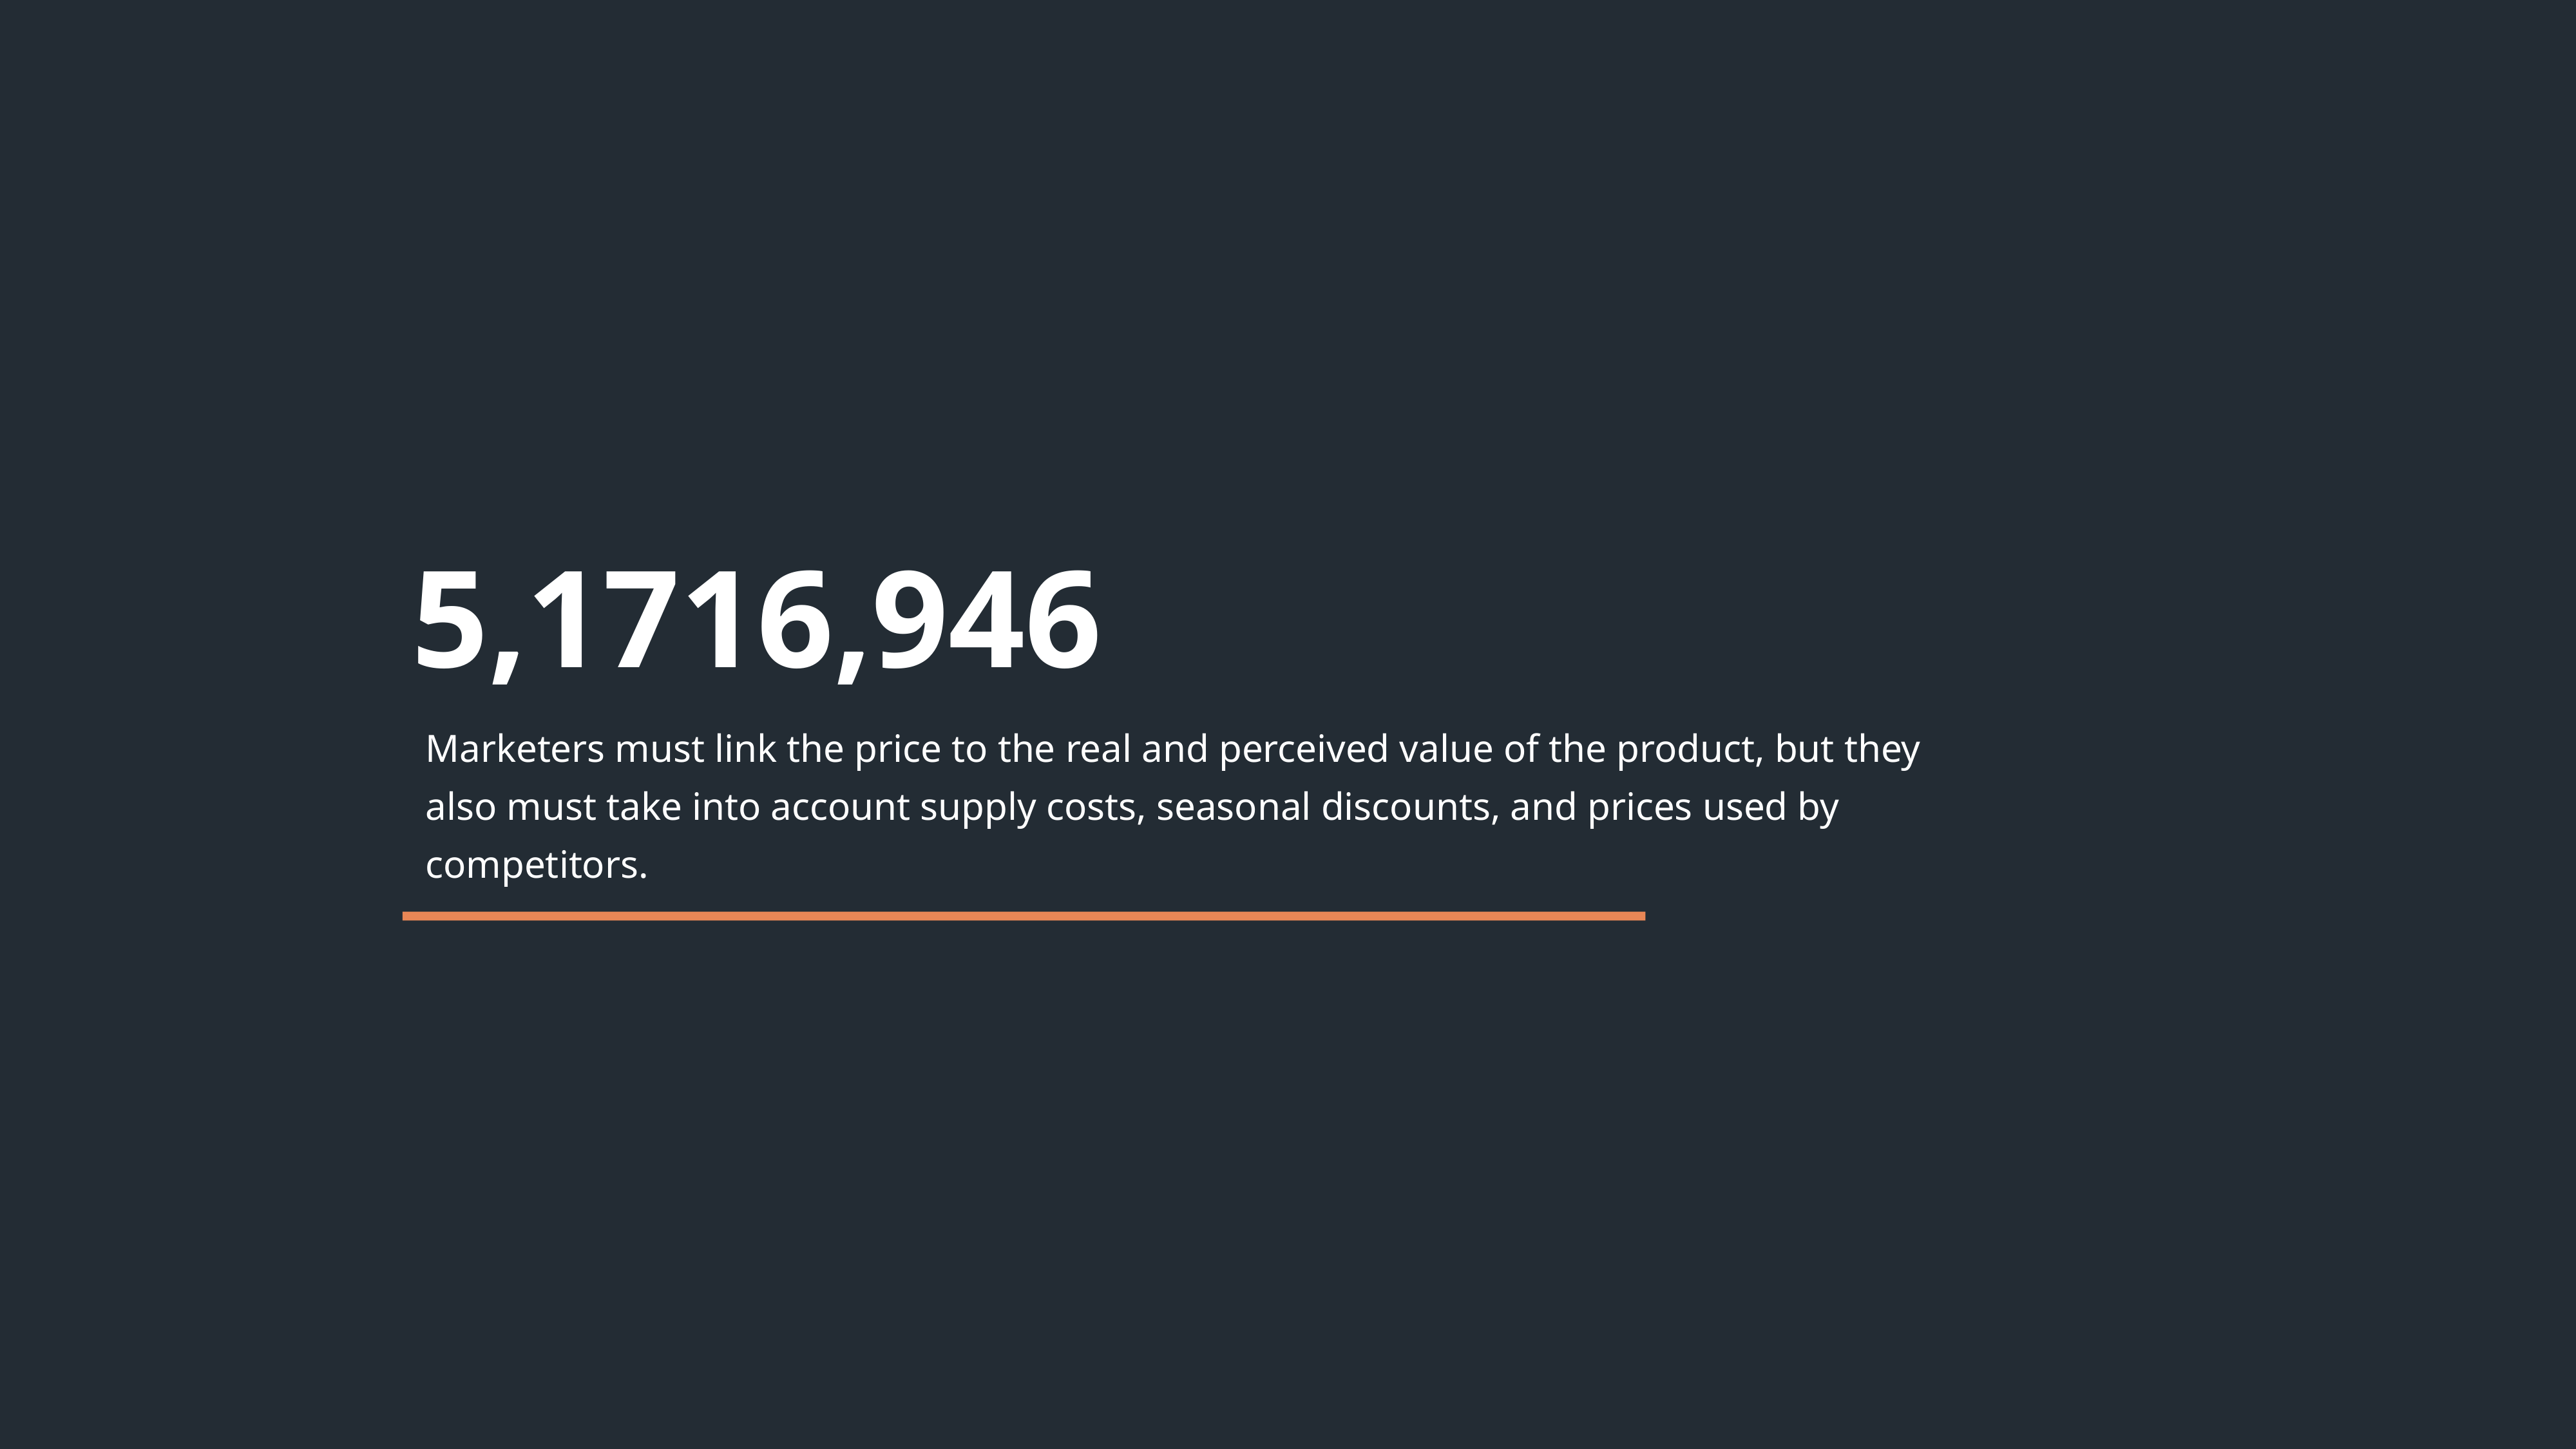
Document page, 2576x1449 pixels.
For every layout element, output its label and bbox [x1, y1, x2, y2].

text_box [0, 0, 2576, 1449]
text_box [402, 528, 1987, 921]
